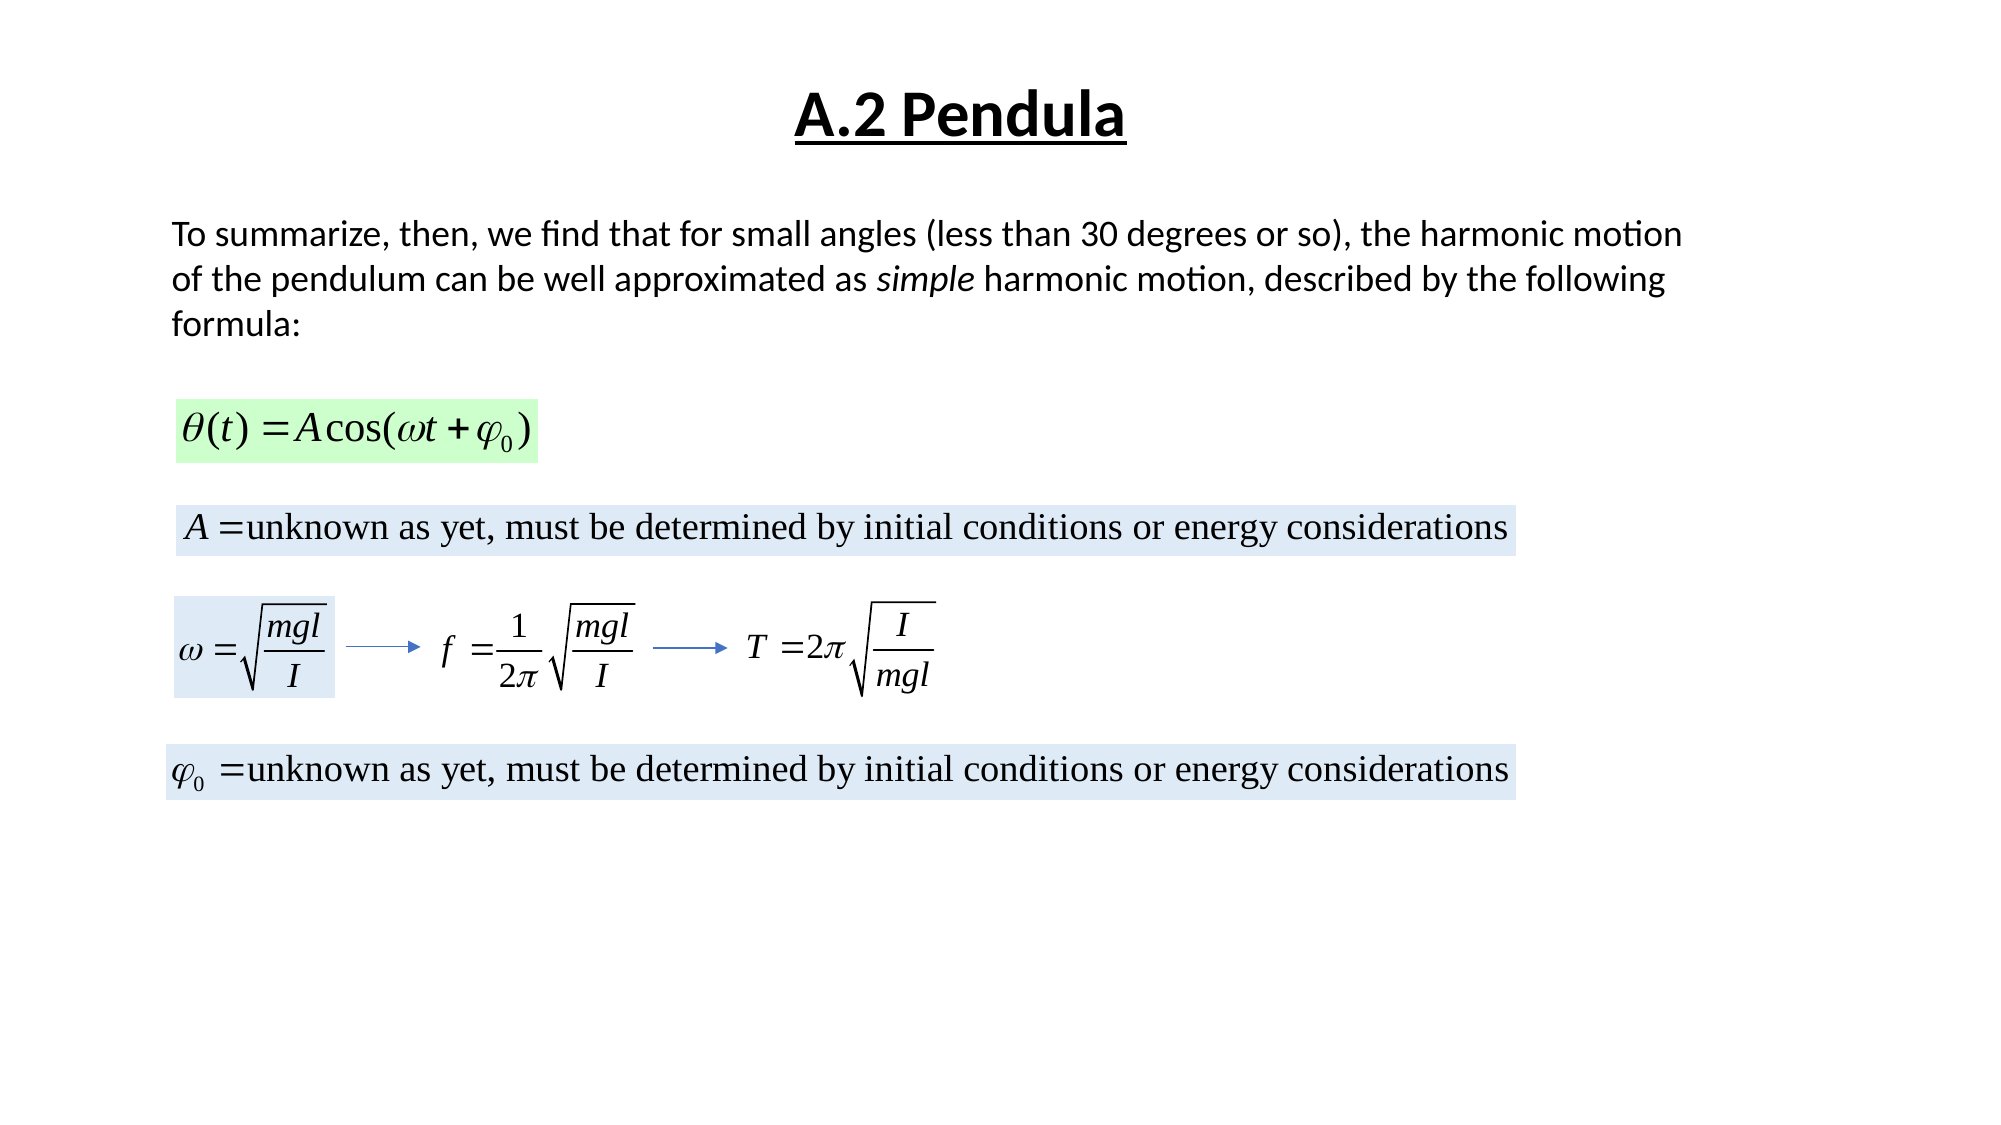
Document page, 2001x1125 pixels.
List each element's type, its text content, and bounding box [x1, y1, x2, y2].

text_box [429, 595, 643, 699]
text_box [166, 743, 1516, 801]
text_box To summarize, then, we find that for small angles (less than 30 degrees or so), the harmonic motion of the pendulum can be well approximated as simple harmonic motion, described by the following formula: [156, 201, 1724, 352]
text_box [176, 505, 1516, 556]
text_box A.2 Pendula [779, 71, 1639, 165]
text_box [176, 399, 539, 463]
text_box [173, 595, 336, 699]
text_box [742, 593, 944, 703]
